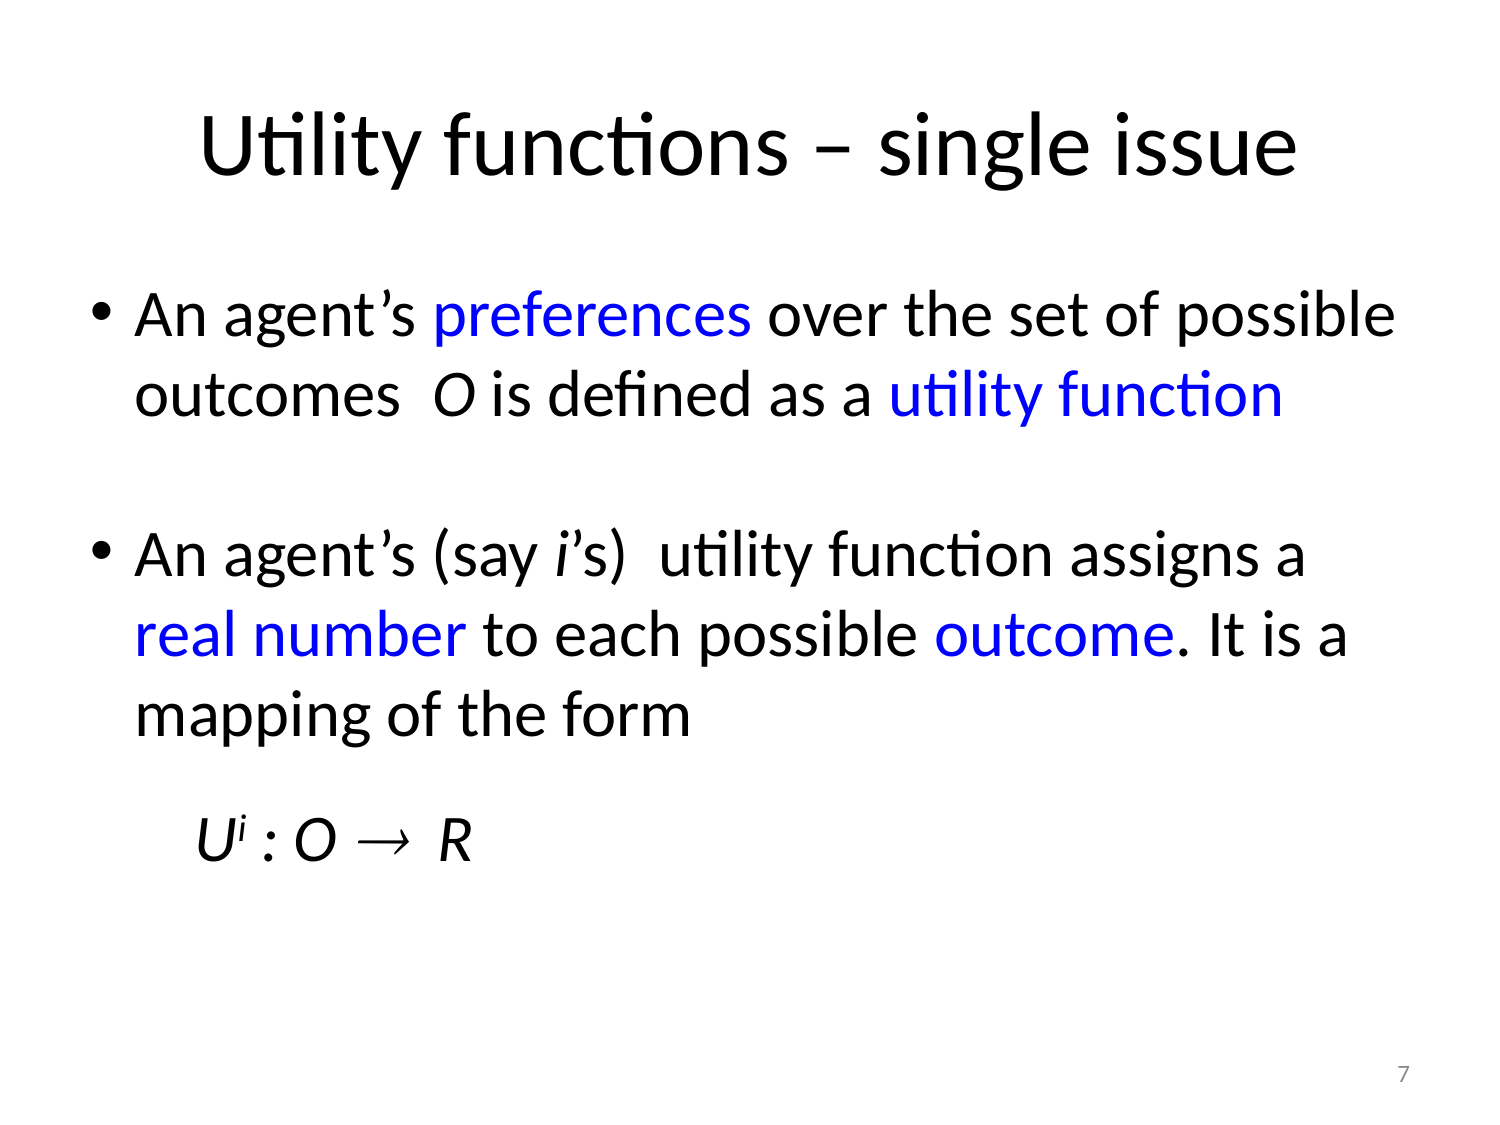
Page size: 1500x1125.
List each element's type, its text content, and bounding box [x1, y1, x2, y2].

text_box An agent’s preferences over the set of possible outcomes O is defined as a utility function An agent’s (say i’s) utility function assigns a real number to each possible outcome. It is a mapping of the form Ui : O  R [75, 262, 1425, 1005]
slide_number 7 [1074, 1042, 1425, 1103]
text_box Utility functions – single issue [75, 45, 1425, 233]
